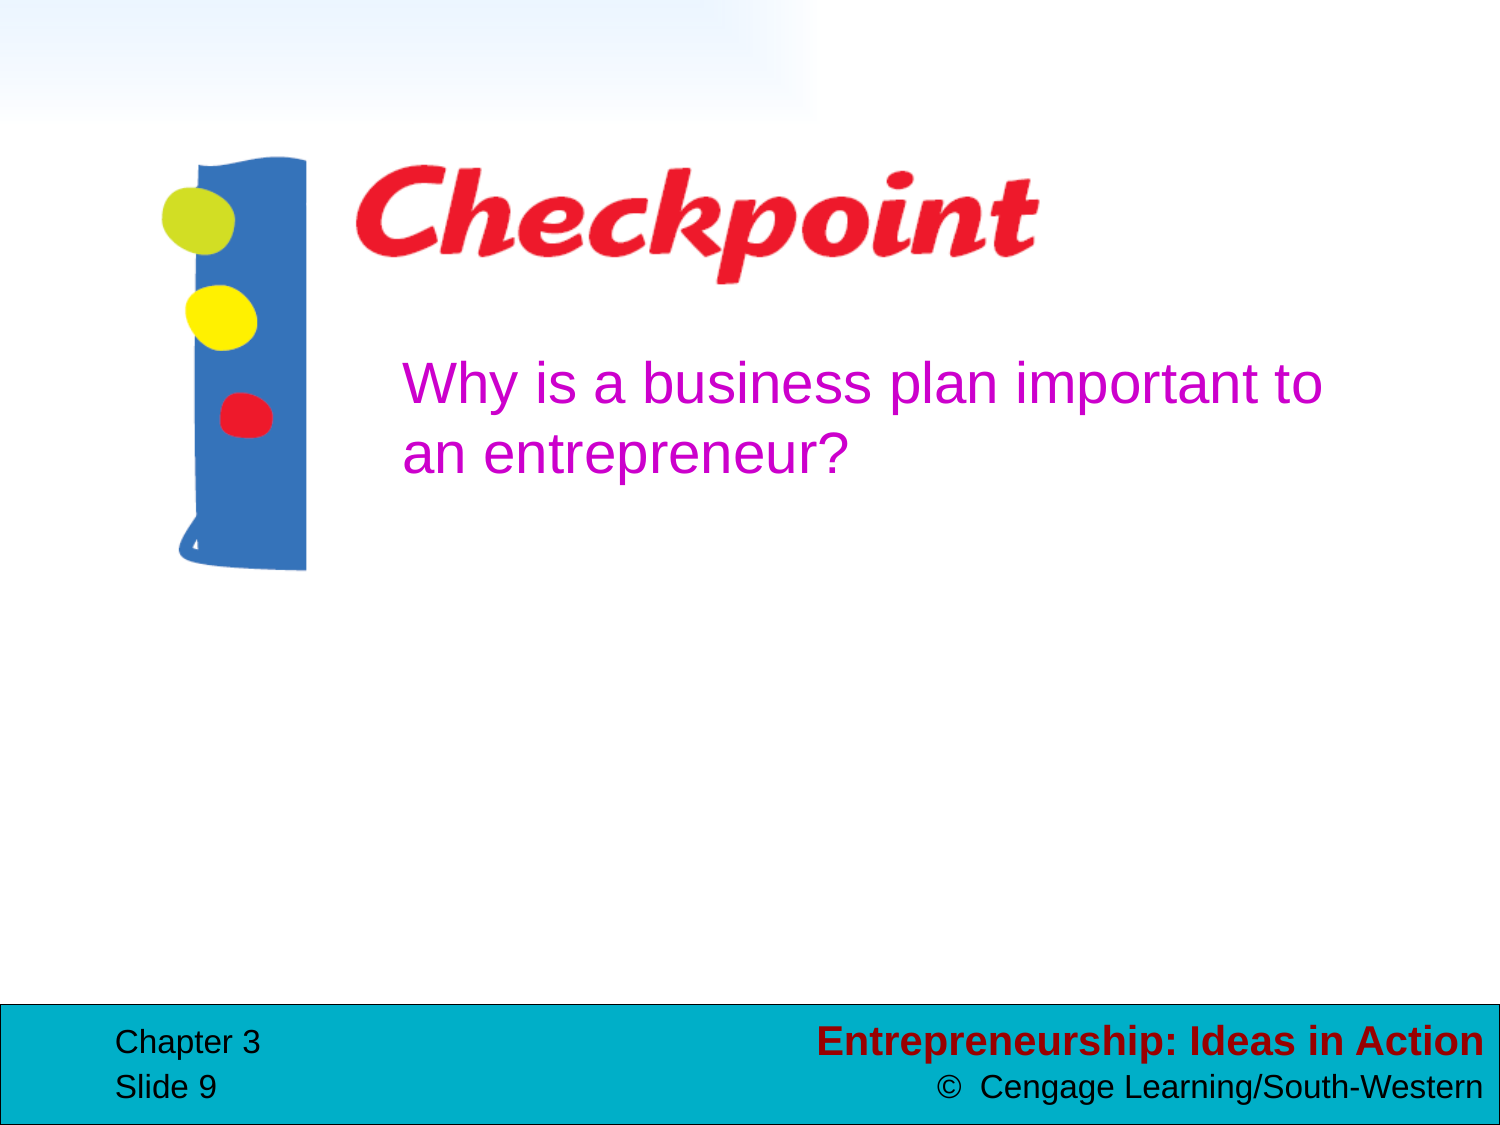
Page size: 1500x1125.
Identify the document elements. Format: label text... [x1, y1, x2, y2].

picture [149, 137, 307, 588]
text_box Why is a business plan important to an entrepreneur? [387, 337, 1350, 493]
footer Chapter 3 [99, 1012, 413, 1037]
picture [324, 149, 1063, 296]
slide_number Slide 9 [99, 1037, 413, 1113]
